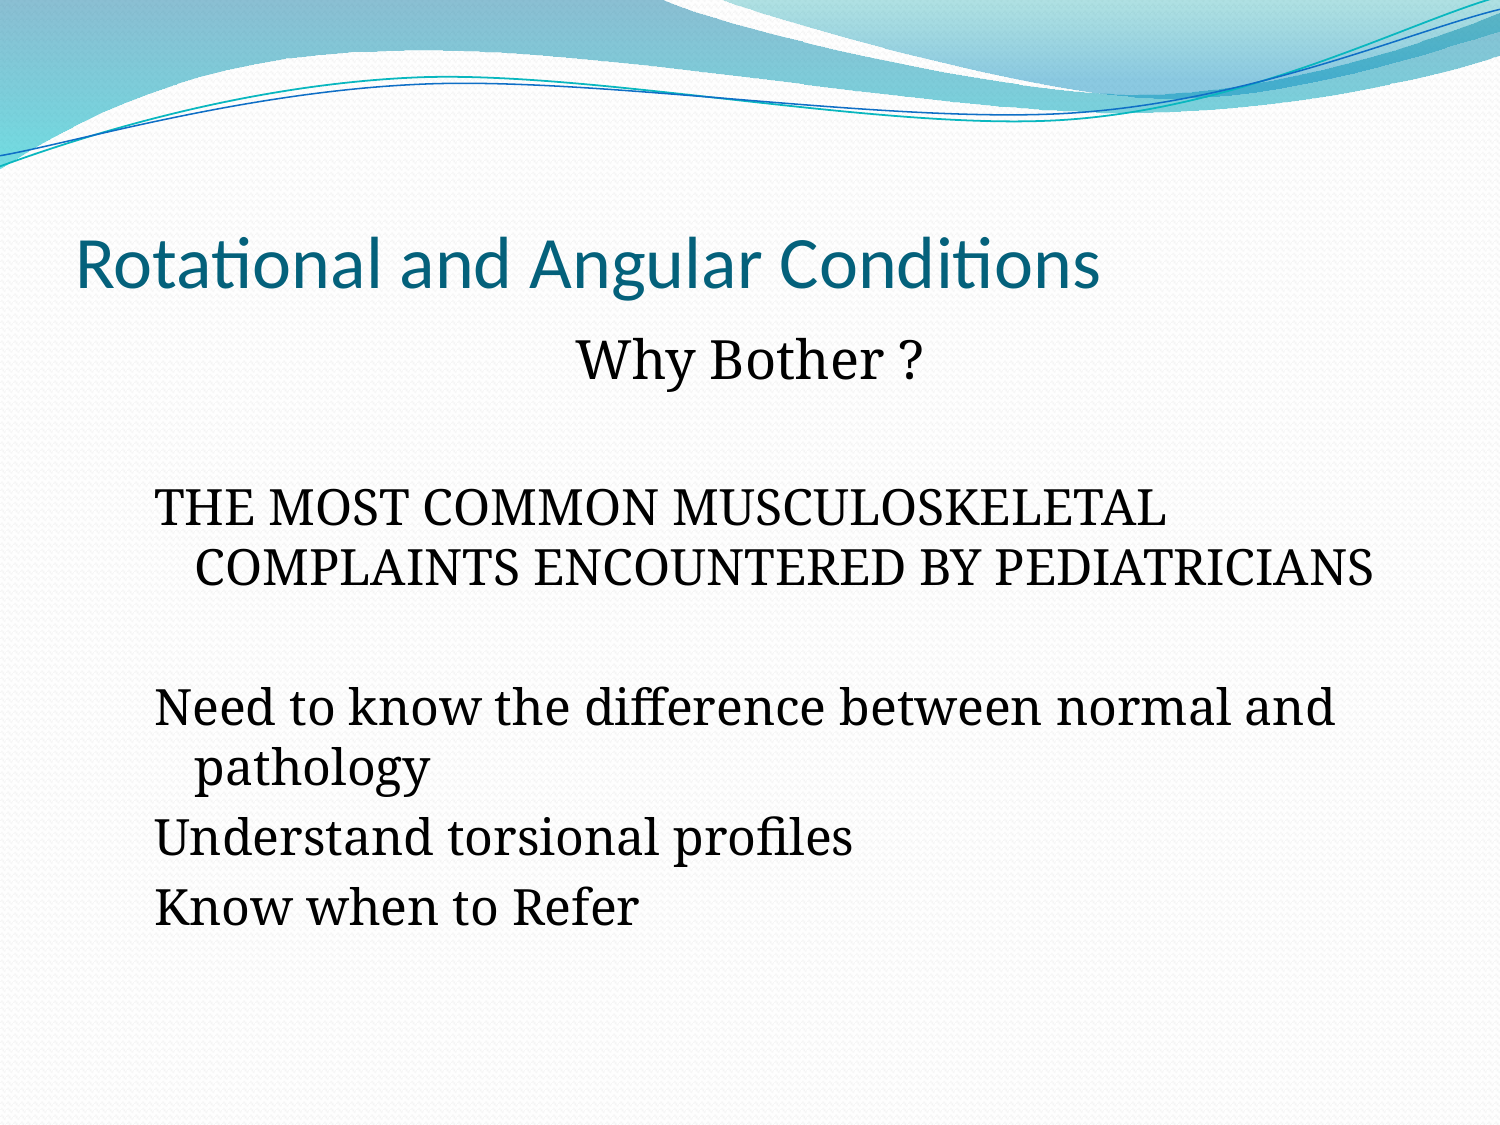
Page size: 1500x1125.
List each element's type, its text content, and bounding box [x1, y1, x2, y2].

title Rotational and Angular Conditions [75, 115, 1425, 303]
list Why Bother ? THE MOST COMMON MUSCULOSKELETAL COMPLAINTS ENCOUNTERED BY PEDIATRICIANS Need to know the difference between normal and pathology Understand torsional profiles Know when to Refer [75, 317, 1425, 1038]
